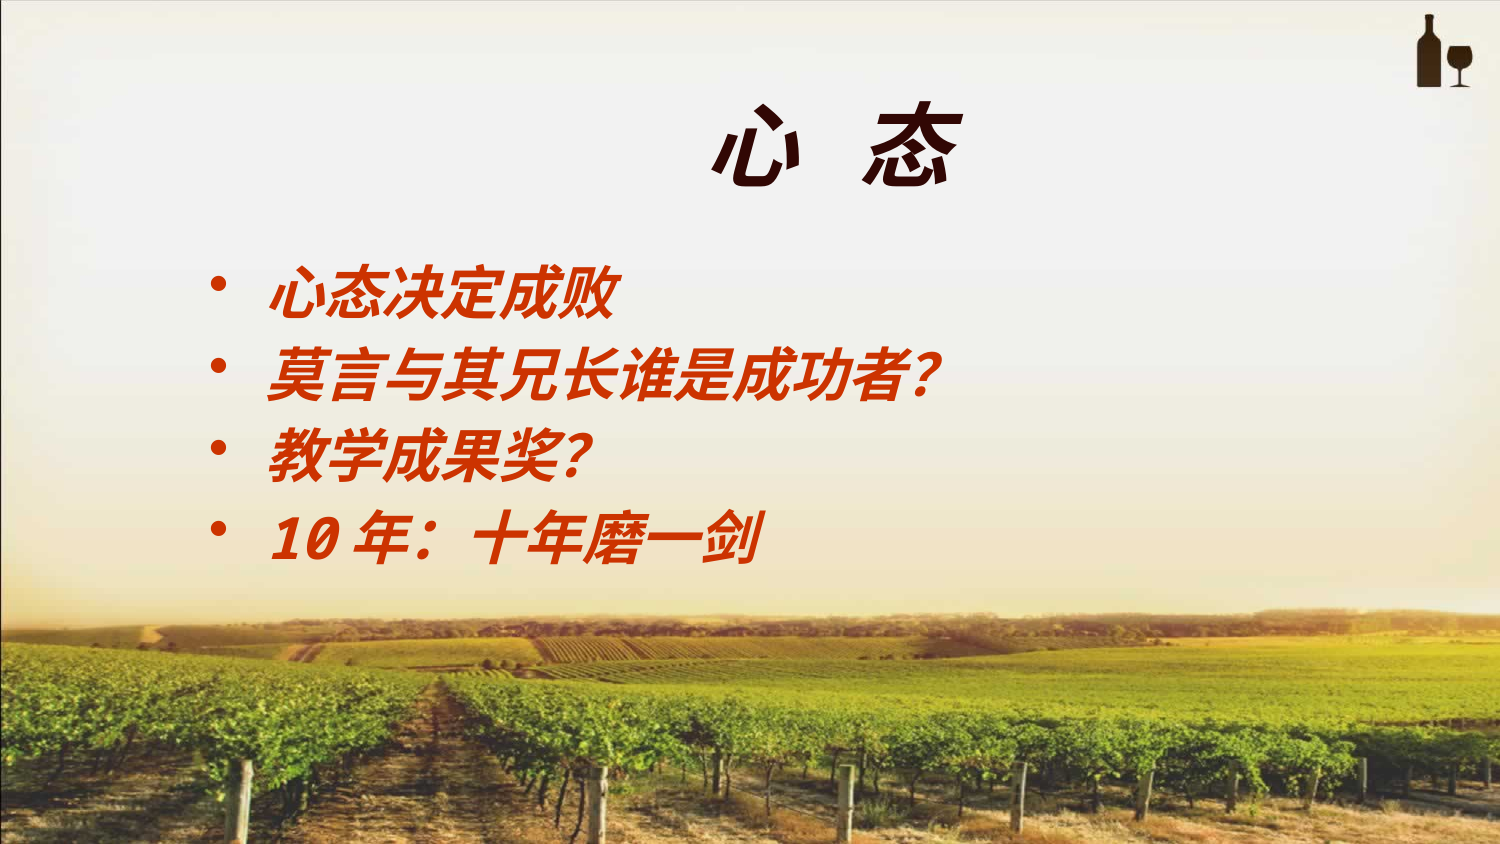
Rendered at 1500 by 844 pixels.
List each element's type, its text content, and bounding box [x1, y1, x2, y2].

list 心态决定成败 莫言与其兄长谁是成功者？ 教学成果奖？ 10年：十年磨一剑 [193, 248, 1470, 755]
picture [0, 0, 1500, 844]
title 心 态 [188, 26, 1468, 207]
